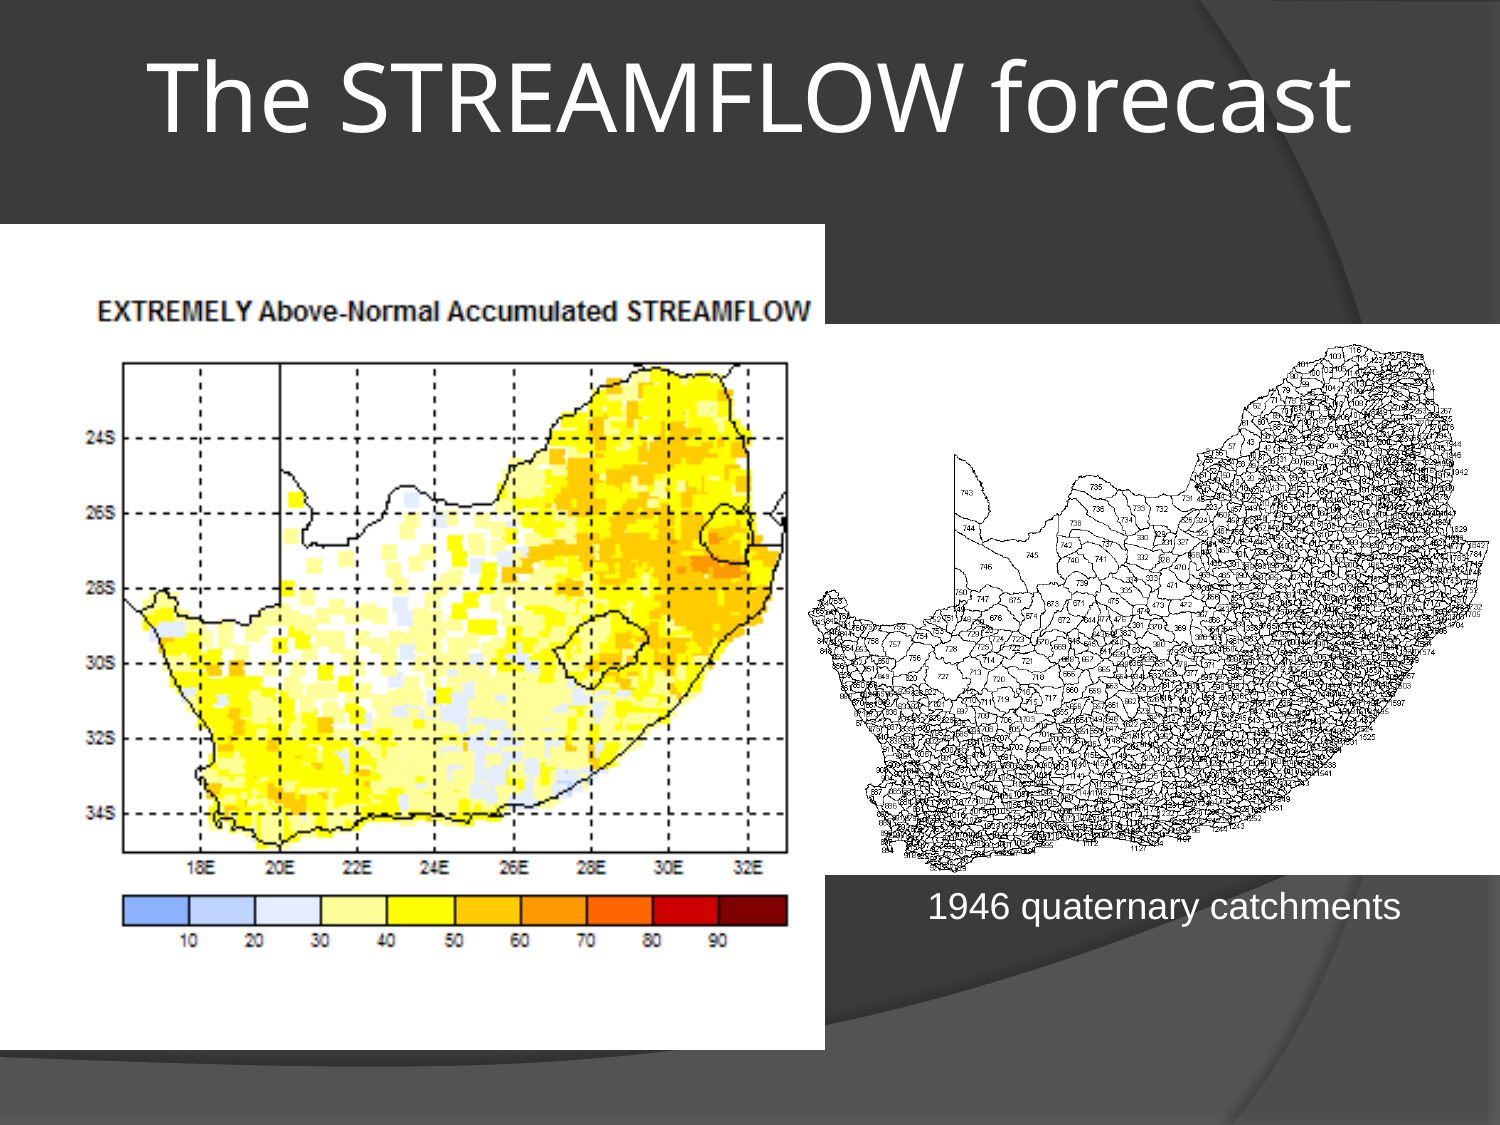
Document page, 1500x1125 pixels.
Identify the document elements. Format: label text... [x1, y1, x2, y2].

text_box 1946 quaternary catchments [912, 887, 1500, 935]
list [0, 224, 826, 1051]
title The STREAMFLOW forecast [0, 0, 1500, 188]
picture [803, 324, 1500, 876]
